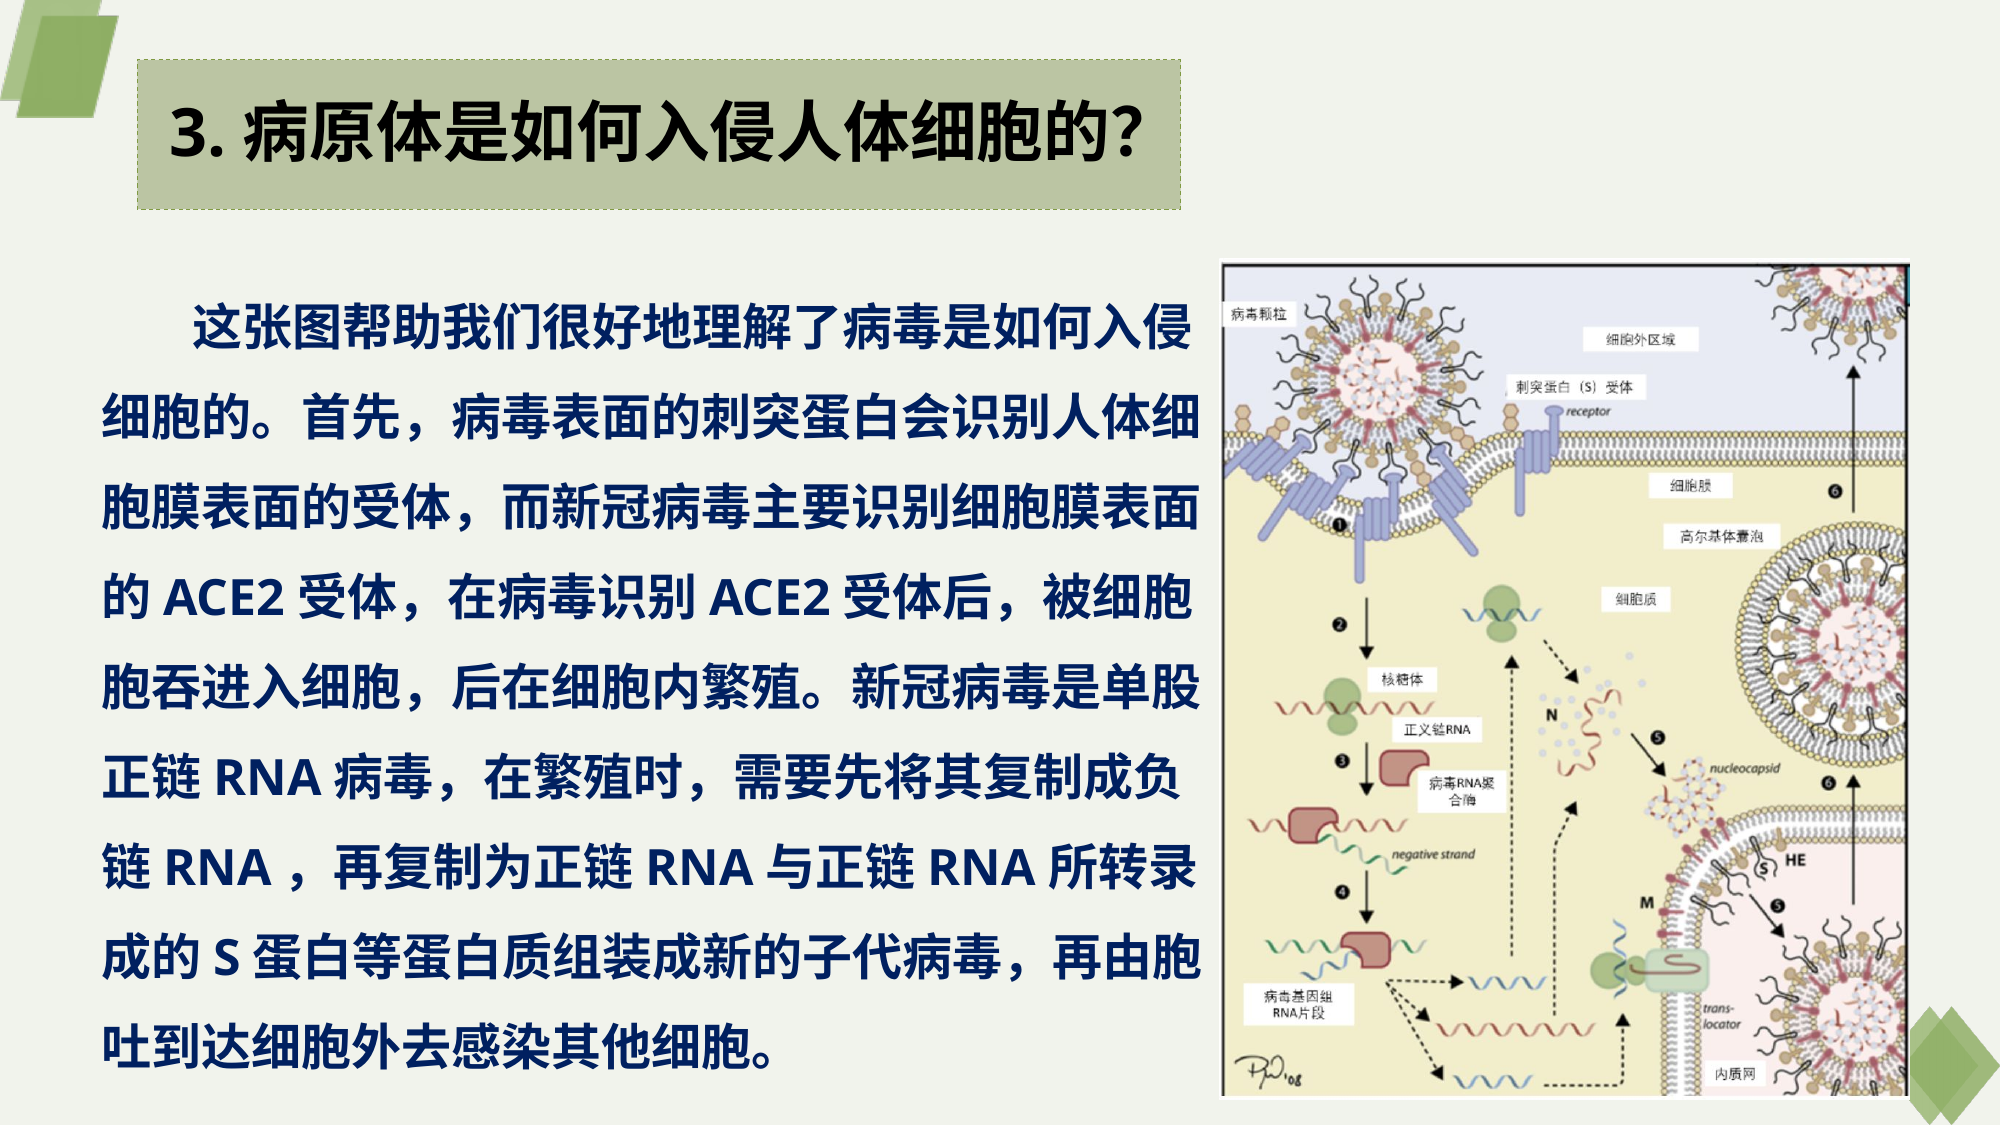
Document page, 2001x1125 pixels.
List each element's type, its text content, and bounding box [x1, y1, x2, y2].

text_box 这张图帮助我们很好地理解了病毒是如何入侵细胞的。首先，病毒表面的刺突蛋白会识别人体细胞膜表面的受体，而新冠病毒主要识别细胞膜表面的ACE2受体，在病毒识别ACE2受体后，被细胞胞吞进入细胞，后在细胞内繁殖。新冠病毒是单股正链RNA病毒，在繁殖时，需要先将其复制成负链RNA，再复制为正链RNA与正链RNA所转录成的S蛋白等蛋白质组装成新的子代病毒，再由胞吐到达细胞外去感染其他细胞。 [86, 258, 1219, 1083]
picture [1219, 258, 2000, 1125]
picture [0, 0, 119, 119]
text_box 3.病原体是如何入侵人体细胞的？ [137, 59, 1181, 210]
